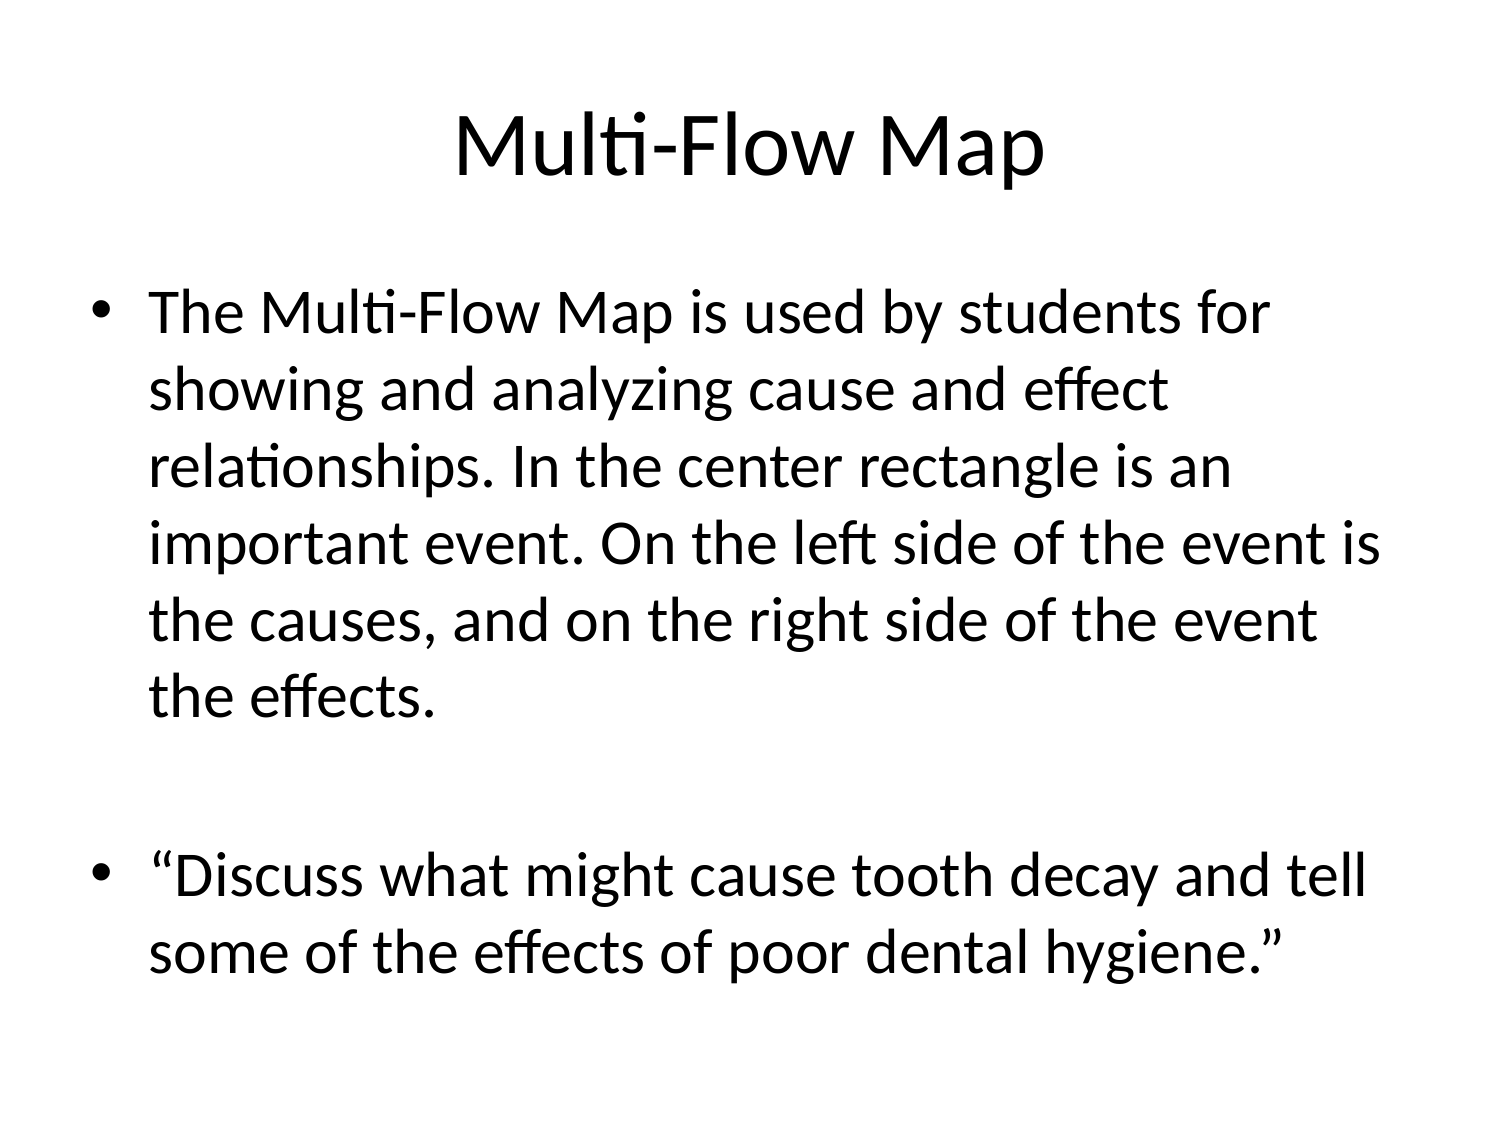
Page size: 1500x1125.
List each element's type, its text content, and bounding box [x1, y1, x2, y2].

list The Multi-Flow Map is used by students for showing and analyzing cause and effect relationships. In the center rectangle is an important event. On the left side of the event is the causes, and on the right side of the event the effects. “Discuss what might cause tooth decay and tell some of the effects of poor dental hygiene.” [75, 262, 1425, 1005]
title Multi-Flow Map [75, 45, 1425, 233]
